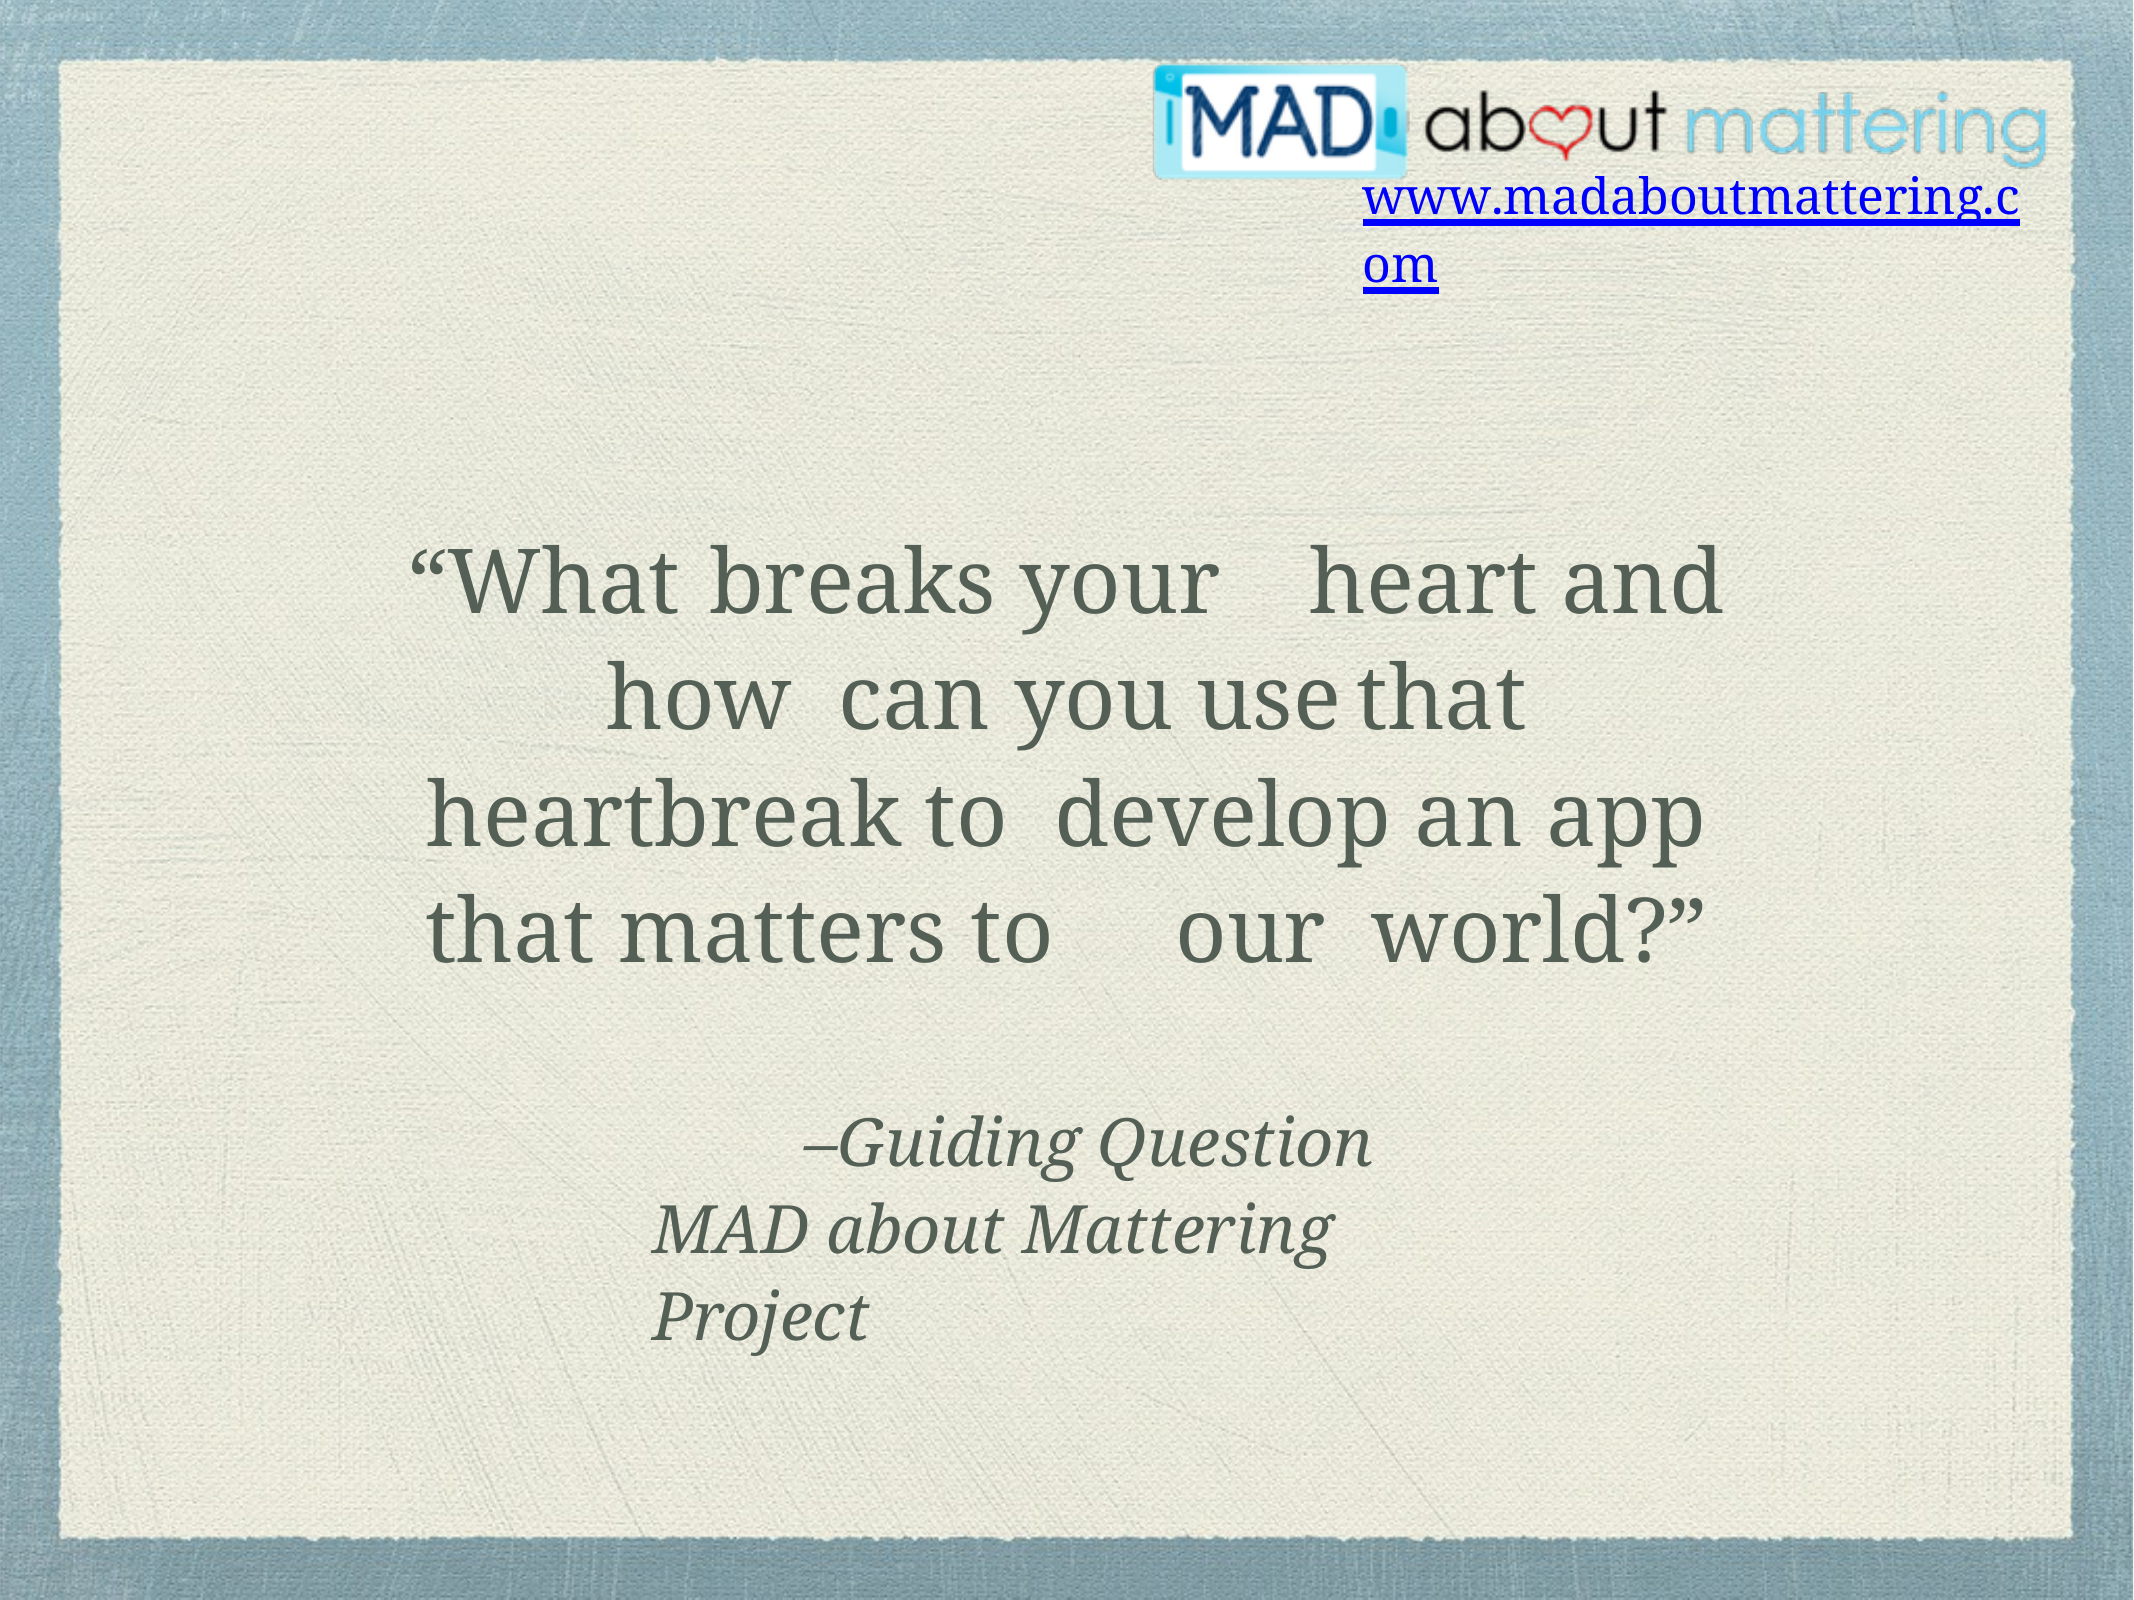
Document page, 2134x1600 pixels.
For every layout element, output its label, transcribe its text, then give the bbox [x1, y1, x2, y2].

text_box [1131, 47, 2075, 211]
text_box [0, 0, 2134, 1600]
text_box “What breaks your heart and how can you use that heartbreak to develop an app that matters to our world?” [377, 515, 1756, 981]
text_box www.madaboutmattering.com [1360, 164, 2047, 302]
subtitle –Guiding Question MAD about Mattering Project [650, 1092, 1484, 1600]
